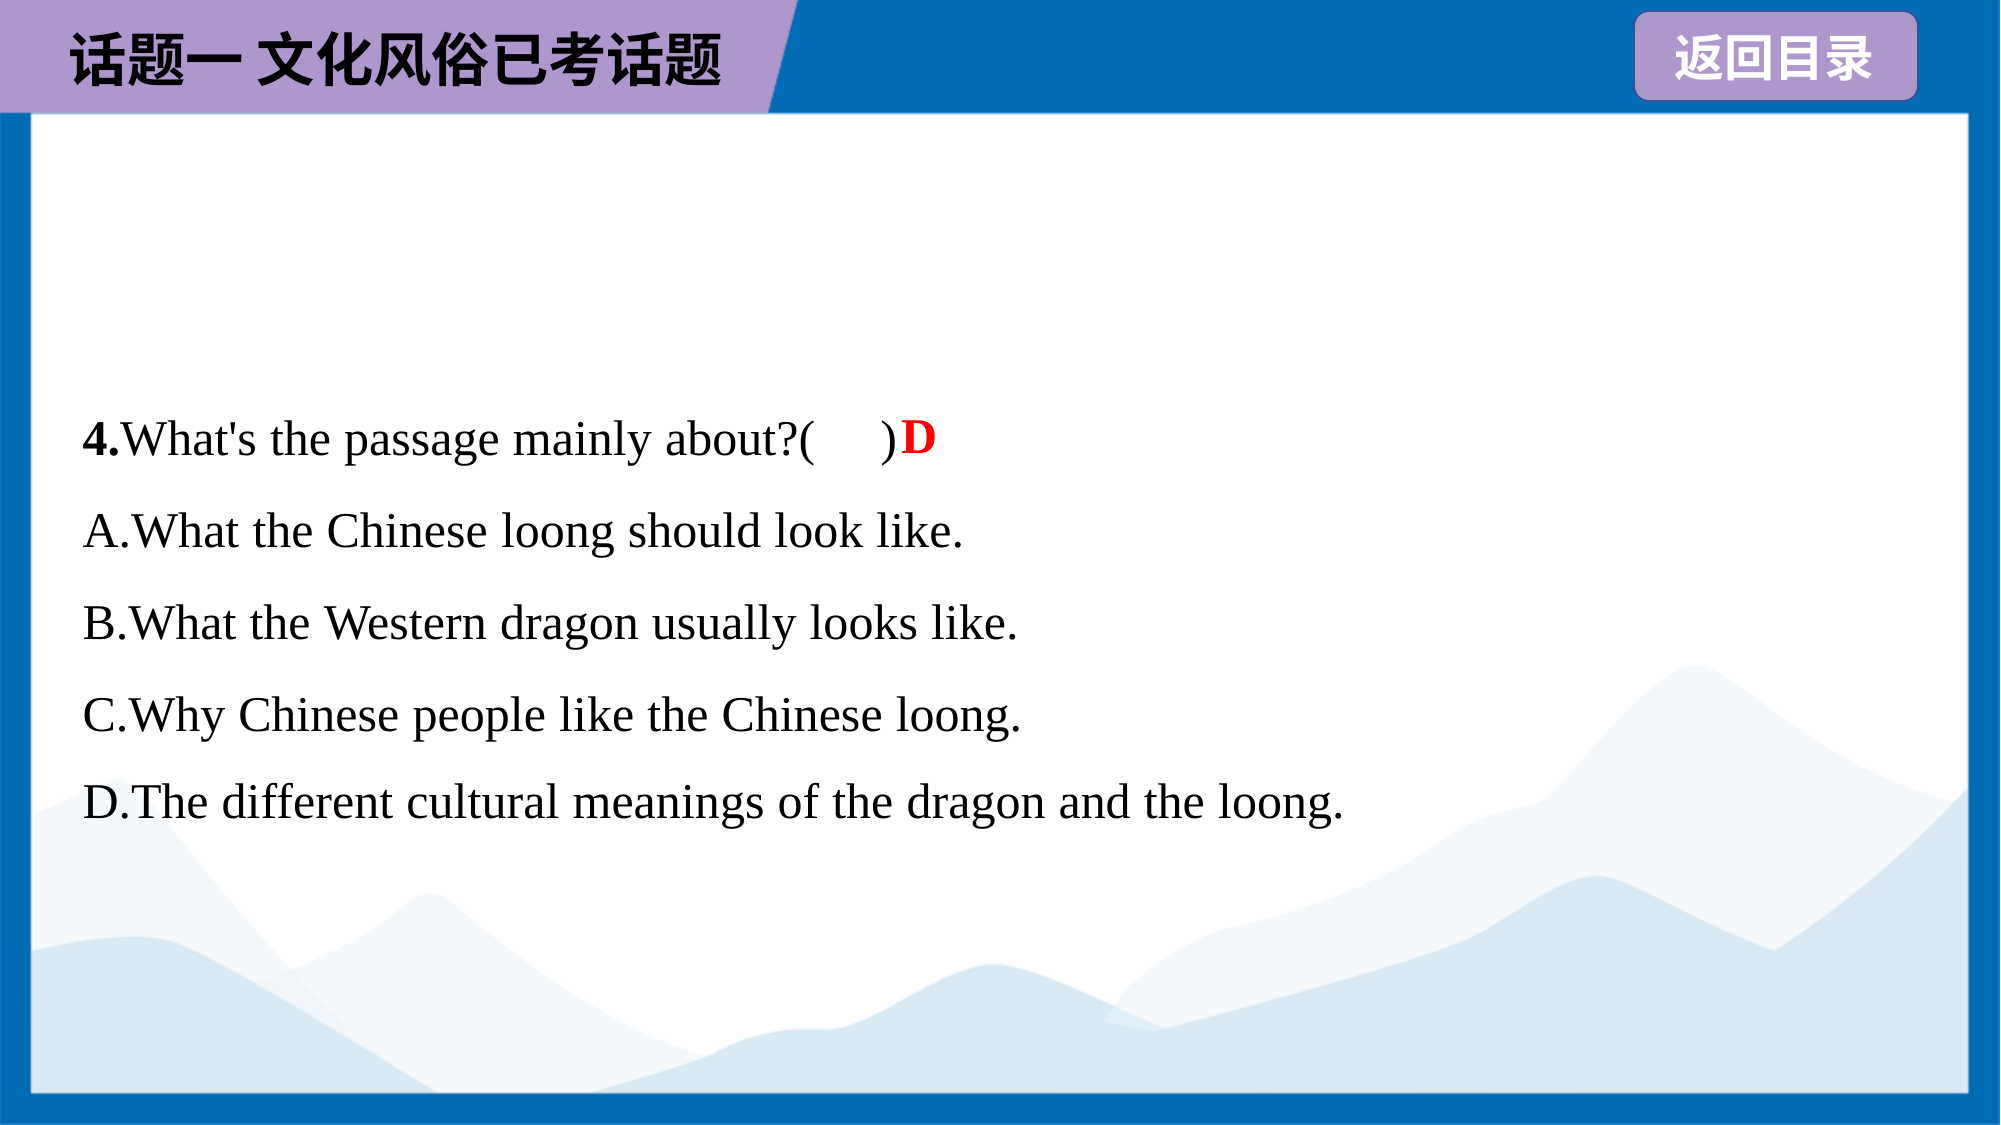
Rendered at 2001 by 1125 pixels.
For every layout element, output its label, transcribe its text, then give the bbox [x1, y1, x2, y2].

text_box 4.What's the passage mainly about?( ) [82, 377, 1917, 456]
text_box A.What the Chinese loong should look like. B.What the Western dragon usually looks like. C.Why Chinese people like the Chinese loong. D.The different cultural meanings of the dragon and the loong. [82, 466, 1917, 819]
picture [0, 0, 2000, 1125]
text_box D [882, 375, 956, 455]
